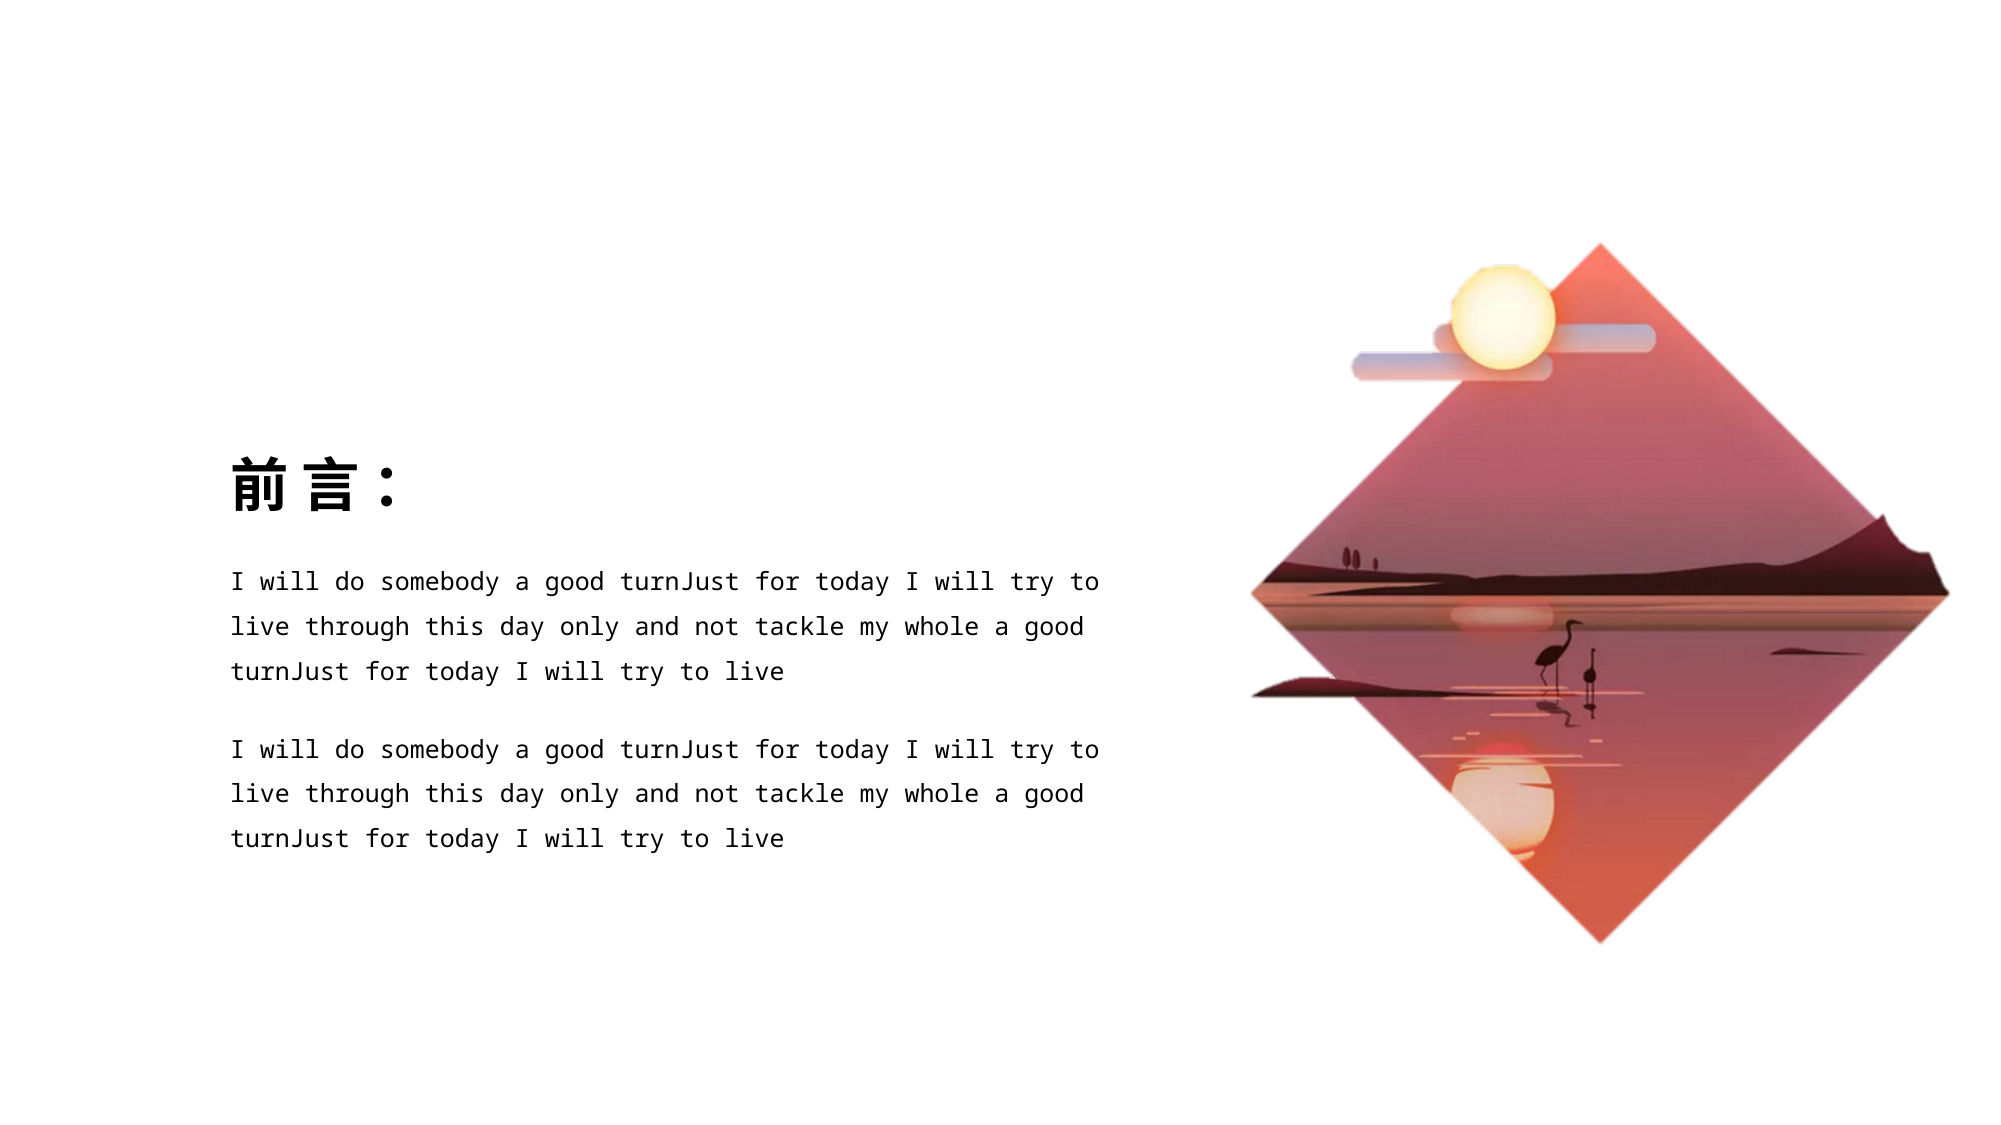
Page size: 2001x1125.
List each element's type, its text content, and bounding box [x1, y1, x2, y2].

text_box I will do somebody a good turnJust for today I will try to live through this day only and not tackle my whole a good turnJust for today I will try to live [215, 542, 1124, 693]
text_box I will do somebody a good turnJust for today I will try to live through this day only and not tackle my whole a good turnJust for today I will try to live [215, 710, 1124, 861]
text_box 前 言 ： [215, 440, 995, 526]
picture [1227, 215, 1982, 950]
